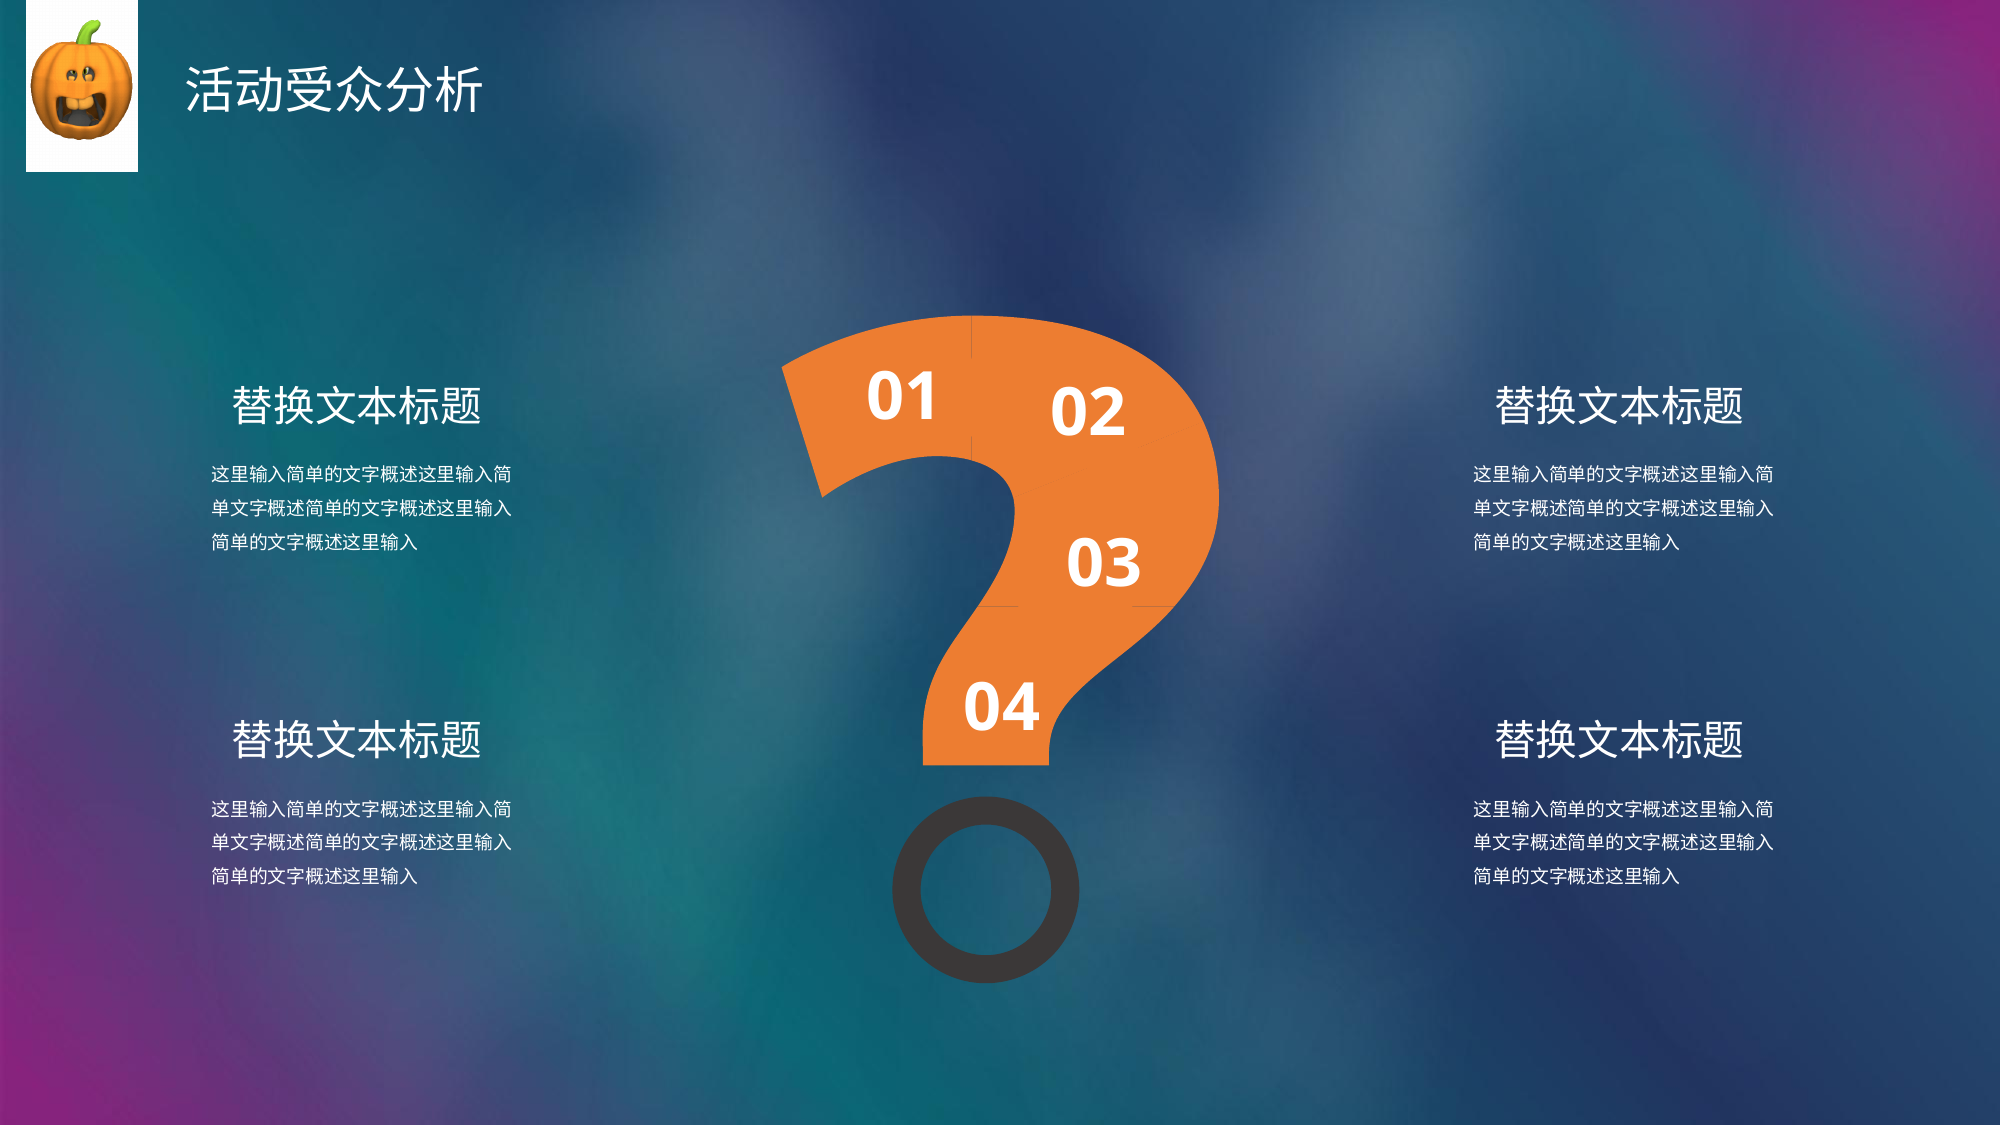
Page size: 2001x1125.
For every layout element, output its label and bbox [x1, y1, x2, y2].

text_box [196, 372, 544, 562]
text_box [196, 706, 544, 897]
text_box [1459, 372, 1807, 562]
picture [0, 0, 2000, 1125]
text_box [26, 0, 501, 172]
text_box [781, 315, 1219, 984]
text_box [1459, 706, 1807, 897]
